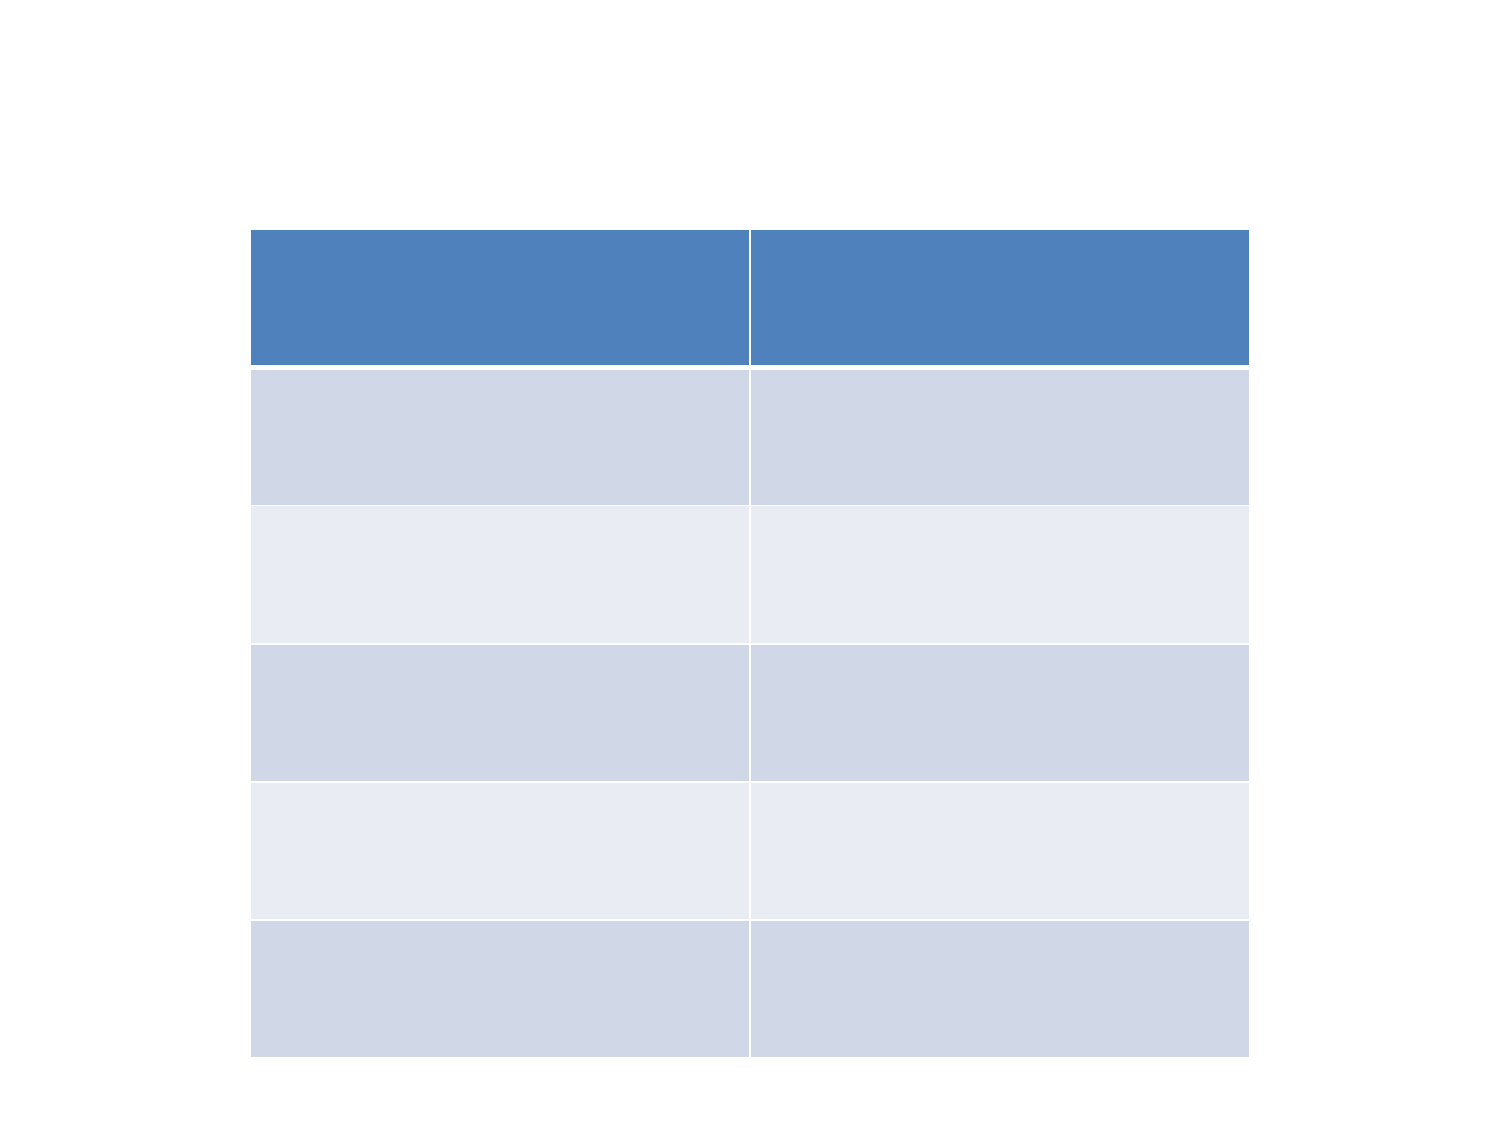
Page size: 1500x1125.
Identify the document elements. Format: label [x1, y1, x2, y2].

table_header [751, 230, 1249, 365]
table_cell [751, 921, 1249, 1057]
table_cell [251, 506, 749, 643]
table_cell [251, 783, 749, 919]
table_cell [251, 921, 749, 1057]
table_cell [751, 783, 1249, 919]
table_cell [251, 370, 749, 505]
table_cell [251, 645, 749, 781]
table_cell [751, 370, 1249, 505]
table_cell [751, 506, 1249, 643]
table_header [251, 230, 749, 365]
table_cell [751, 645, 1249, 781]
